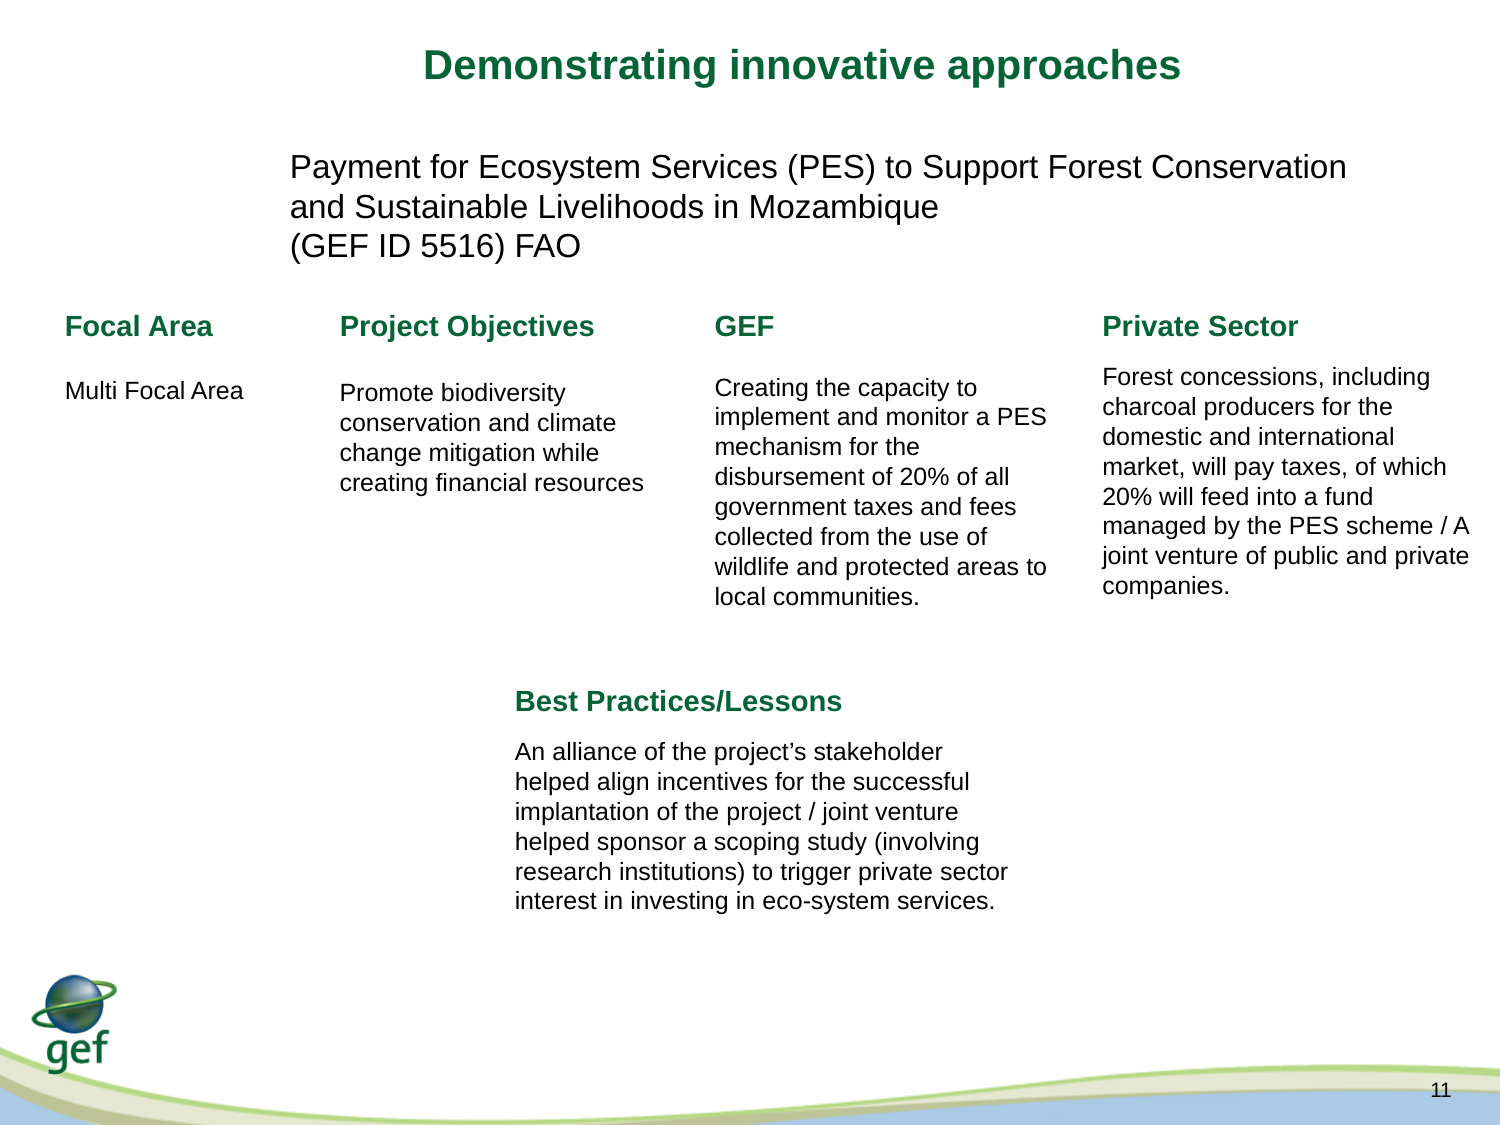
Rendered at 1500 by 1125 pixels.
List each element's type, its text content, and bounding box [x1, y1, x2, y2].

text_box Creating the capacity to implement and monitor a PES mechanism for the disbursement of 20% of all government taxes and fees collected from the use of wildlife and protected areas to local communities. [699, 363, 1075, 618]
text_box Best Practices/Lessons [500, 674, 925, 725]
text_box GEF [699, 299, 938, 350]
text_box Forest concessions, including charcoal producers for the domestic and international market, will pay taxes, of which 20% will feed into a fund managed by the PES scheme / A joint venture of public and private companies. [1087, 353, 1488, 608]
text_box Private Sector [1087, 299, 1325, 350]
title Demonstrating innovative approaches [287, 37, 1318, 88]
text_box Payment for Ecosystem Services (PES) to Support Forest Conservation and Sustainable Livelihoods in Mozambique (GEF ID 5516) FAO [275, 137, 1375, 272]
text_box Project Objectives [324, 299, 663, 350]
text_box Promote biodiversity conservation and climate change mitigation while creating financial resources [324, 368, 699, 504]
text_box Focal Area [49, 299, 288, 350]
text_box Multi Focal Area [50, 367, 350, 412]
text_box An alliance of the project’s stakeholder helped align incentives for the successful implantation of the project / joint venture helped sponsor a scoping study (involving research institutions) to trigger private sector interest in investing in eco-system services. [499, 728, 1025, 923]
picture [0, 922, 1500, 1125]
